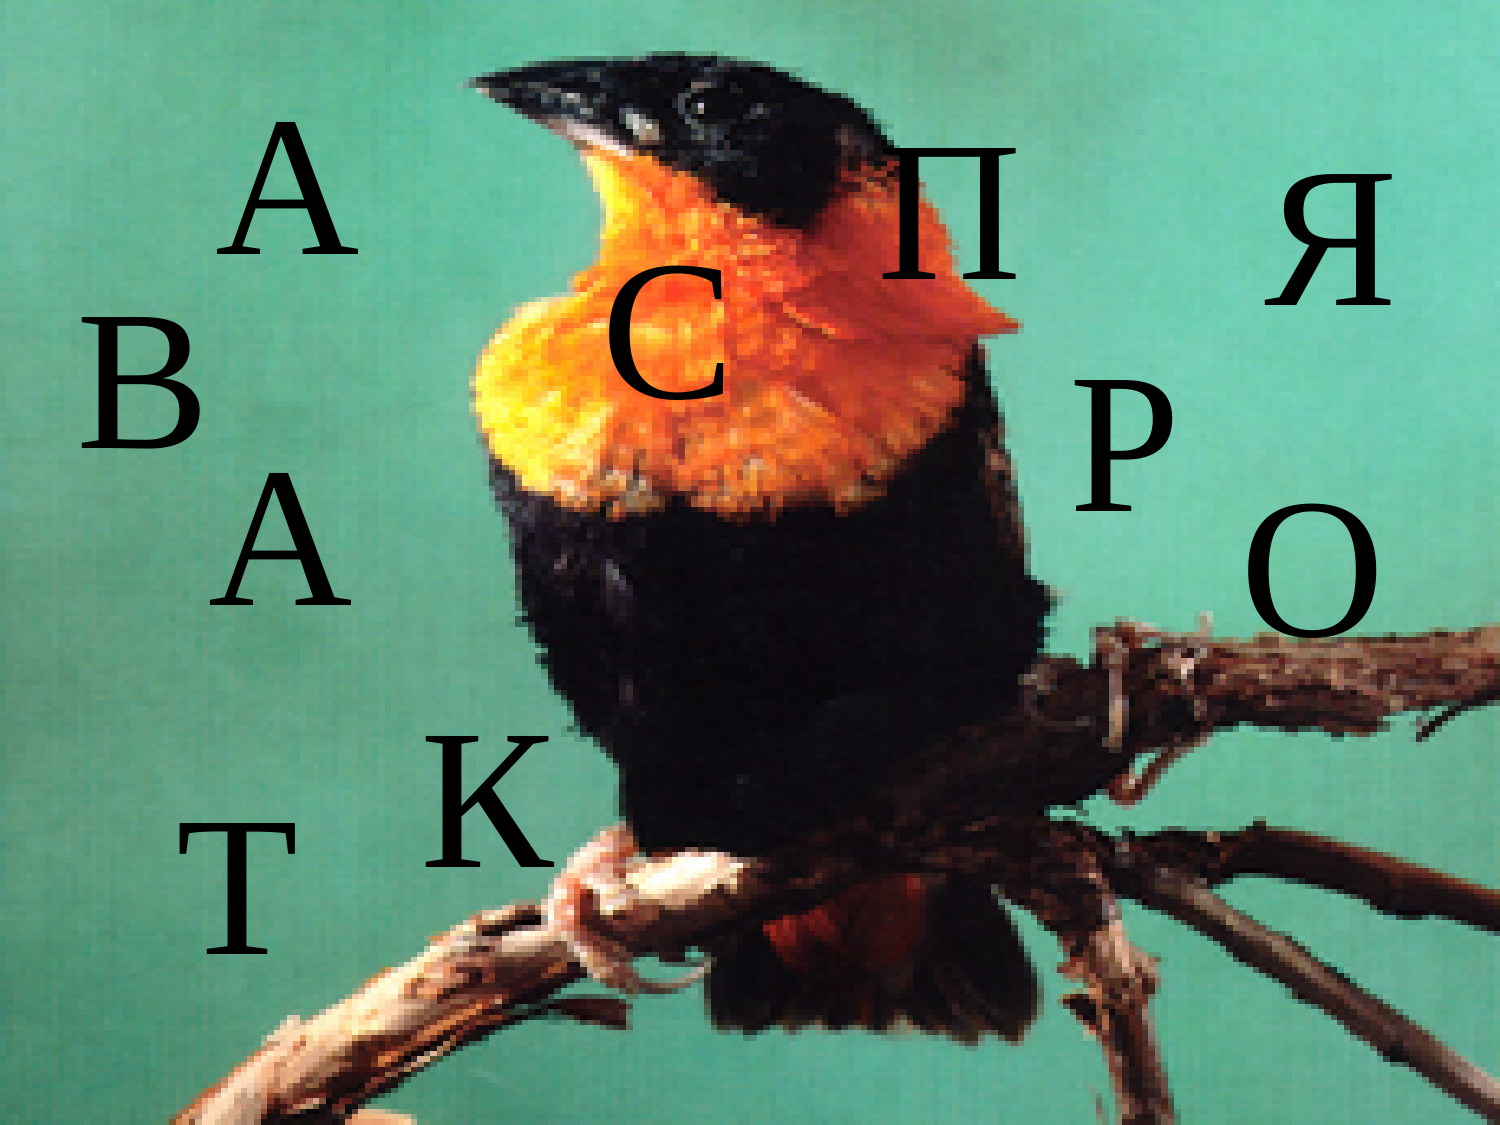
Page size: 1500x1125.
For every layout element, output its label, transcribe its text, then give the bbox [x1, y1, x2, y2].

text_box А [150, 399, 413, 650]
text_box А [150, 75, 425, 275]
text_box С [549, 212, 788, 425]
text_box П [812, 99, 1088, 300]
text_box Р [974, 299, 1275, 563]
text_box О [1162, 412, 1463, 700]
picture [0, 0, 1500, 1125]
text_box В [0, 262, 288, 475]
text_box К [350, 674, 625, 900]
text_box Т [112, 750, 363, 1000]
text_box Я [1200, 112, 1463, 338]
